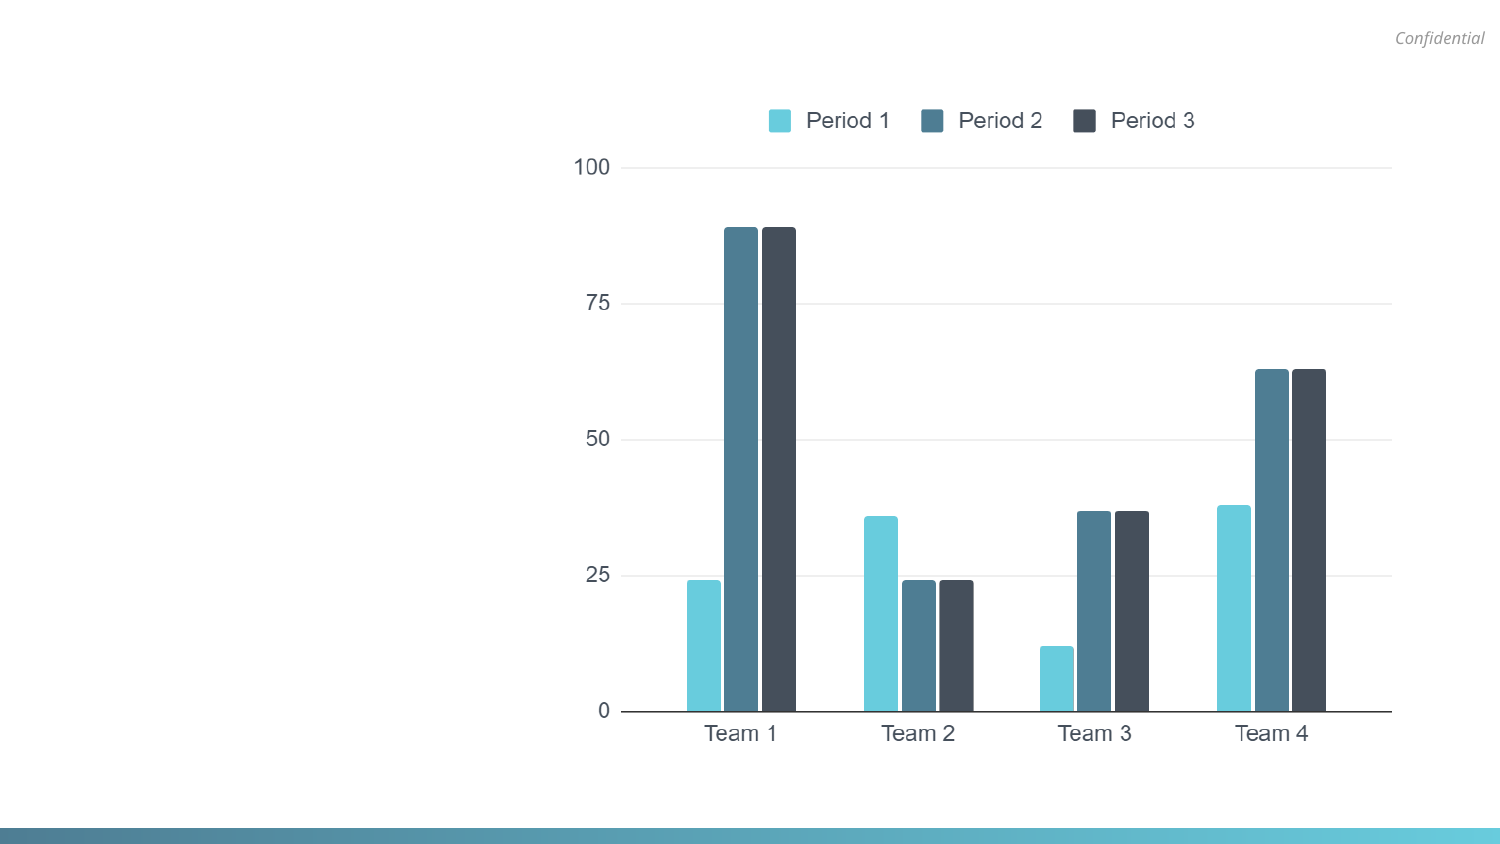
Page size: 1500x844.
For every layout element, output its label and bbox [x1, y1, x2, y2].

picture [537, 74, 1426, 780]
